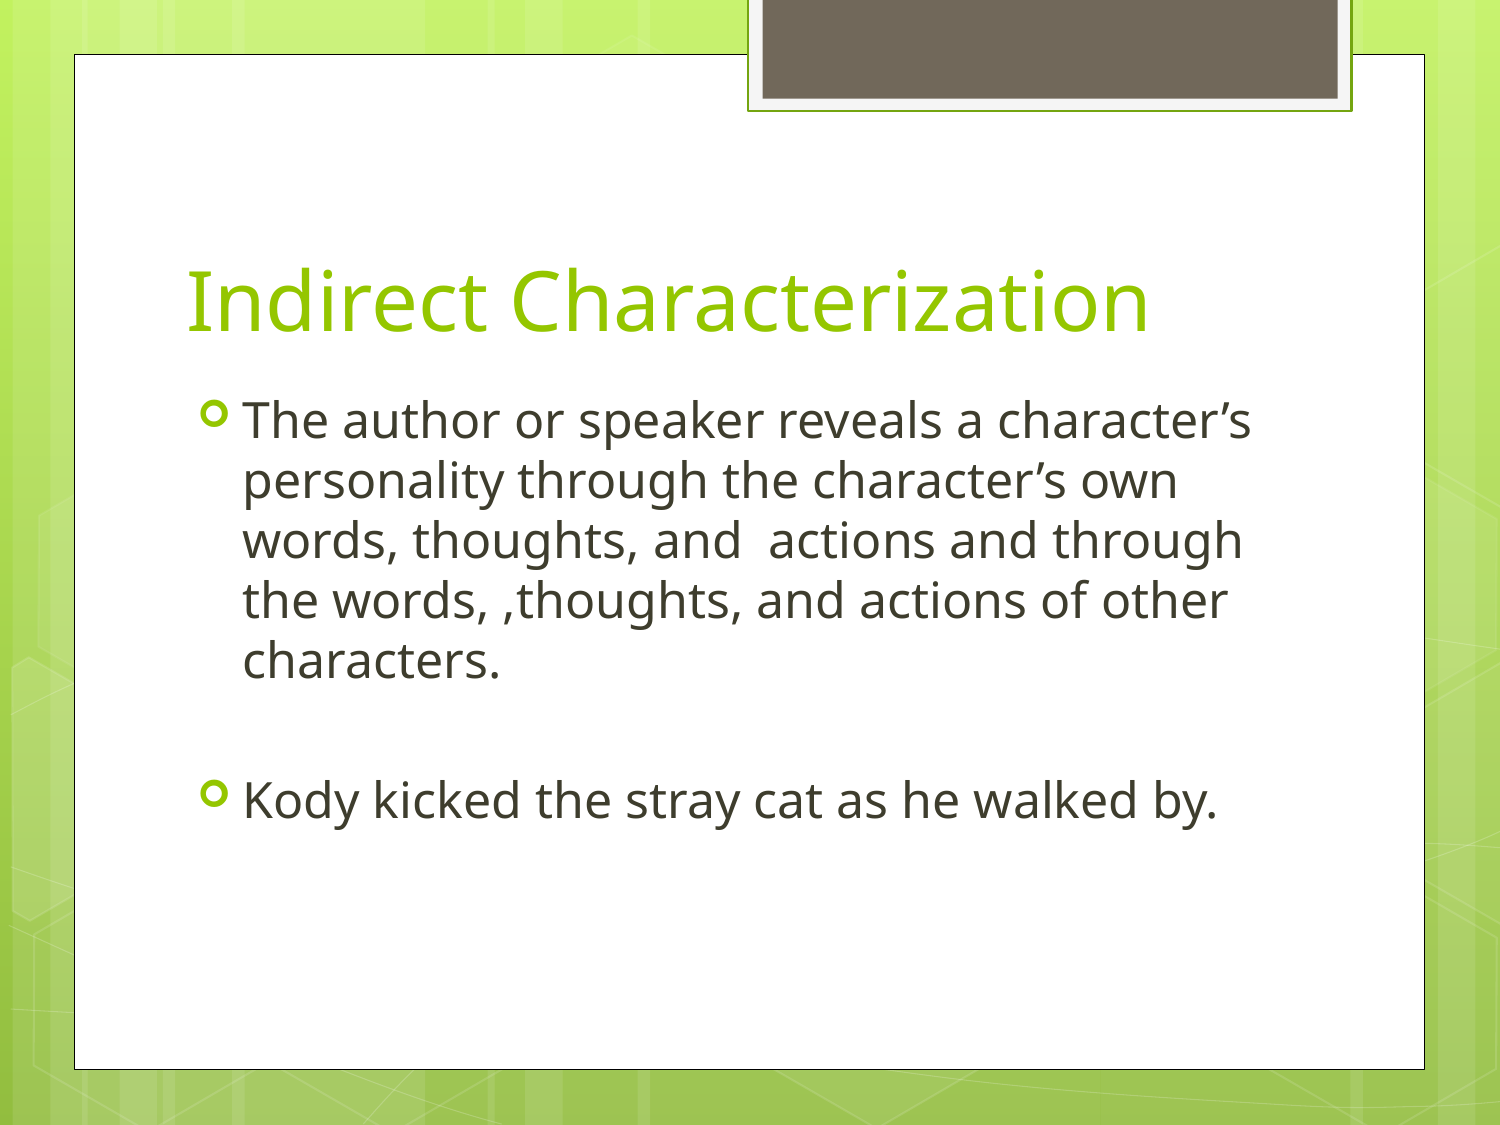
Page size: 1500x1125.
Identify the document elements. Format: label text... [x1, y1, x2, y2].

list The author or speaker reveals a character’s personality through the character’s own words, thoughts, and actions and through the words, ,thoughts, and actions of other characters. Kody kicked the stray cat as he walked by. [171, 381, 1283, 957]
title Indirect Characterization [171, 168, 1324, 357]
